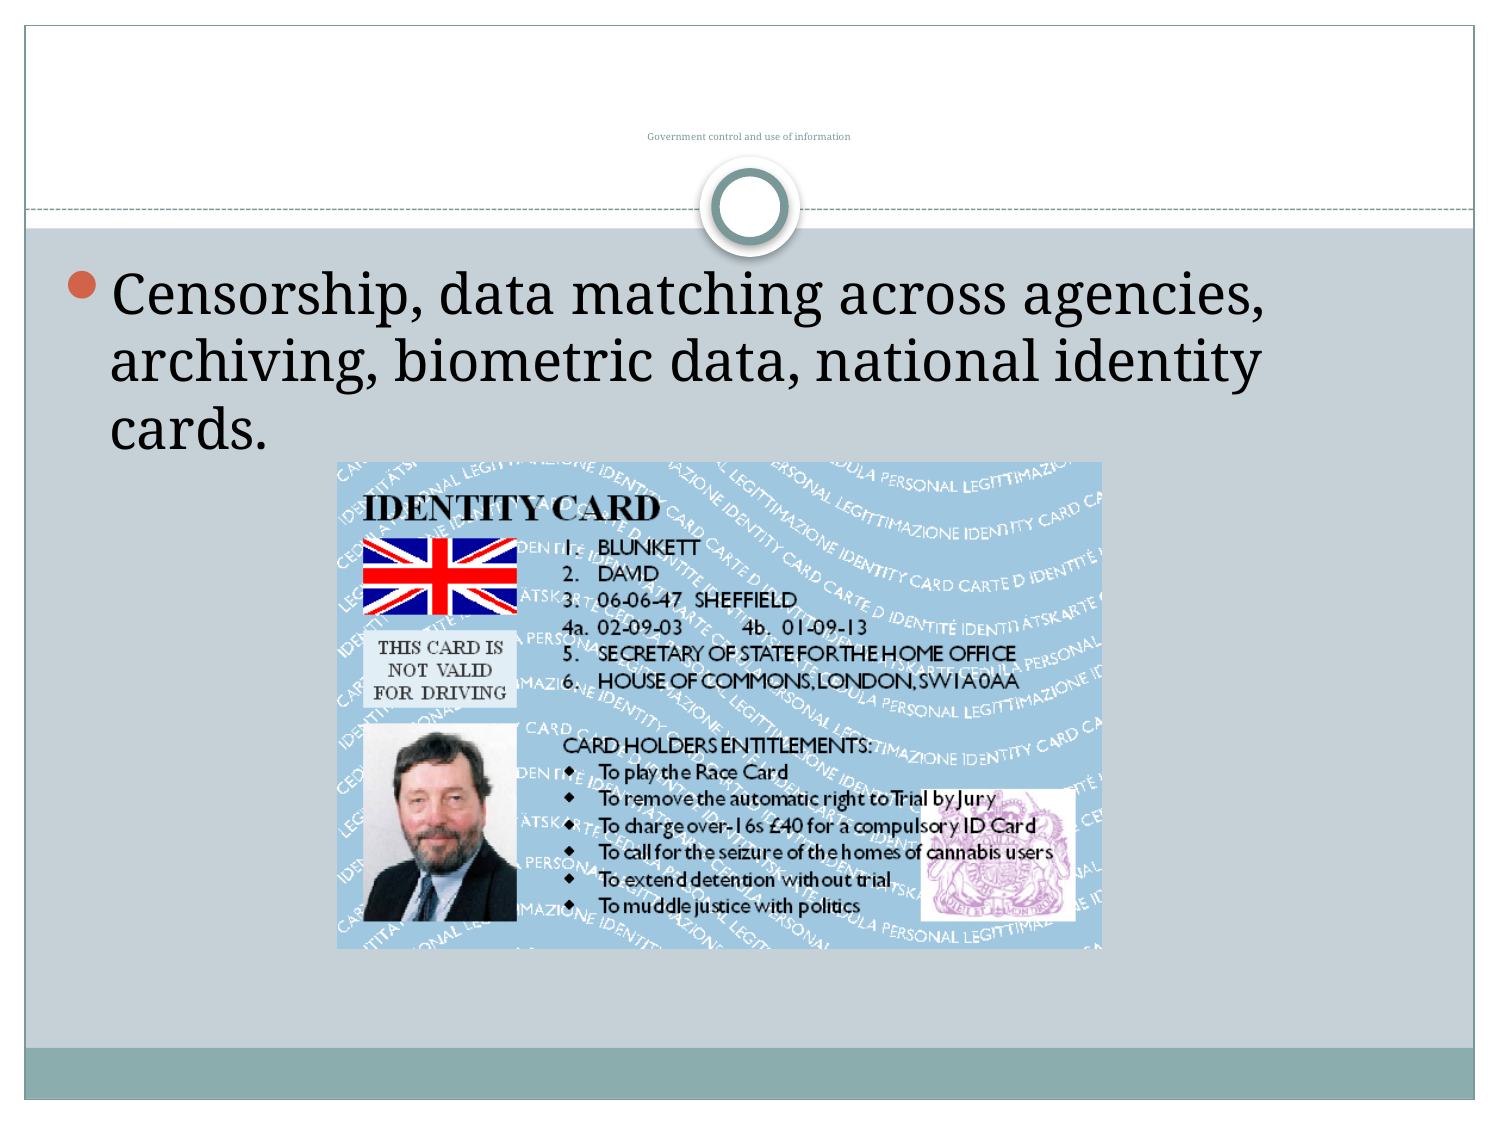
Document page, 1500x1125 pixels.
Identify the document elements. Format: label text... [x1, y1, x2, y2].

picture [337, 462, 1102, 949]
title Government control and use of information [49, 37, 1450, 162]
list Censorship, data matching across agencies, archiving, biometric data, national identity cards. [49, 250, 1445, 1001]
